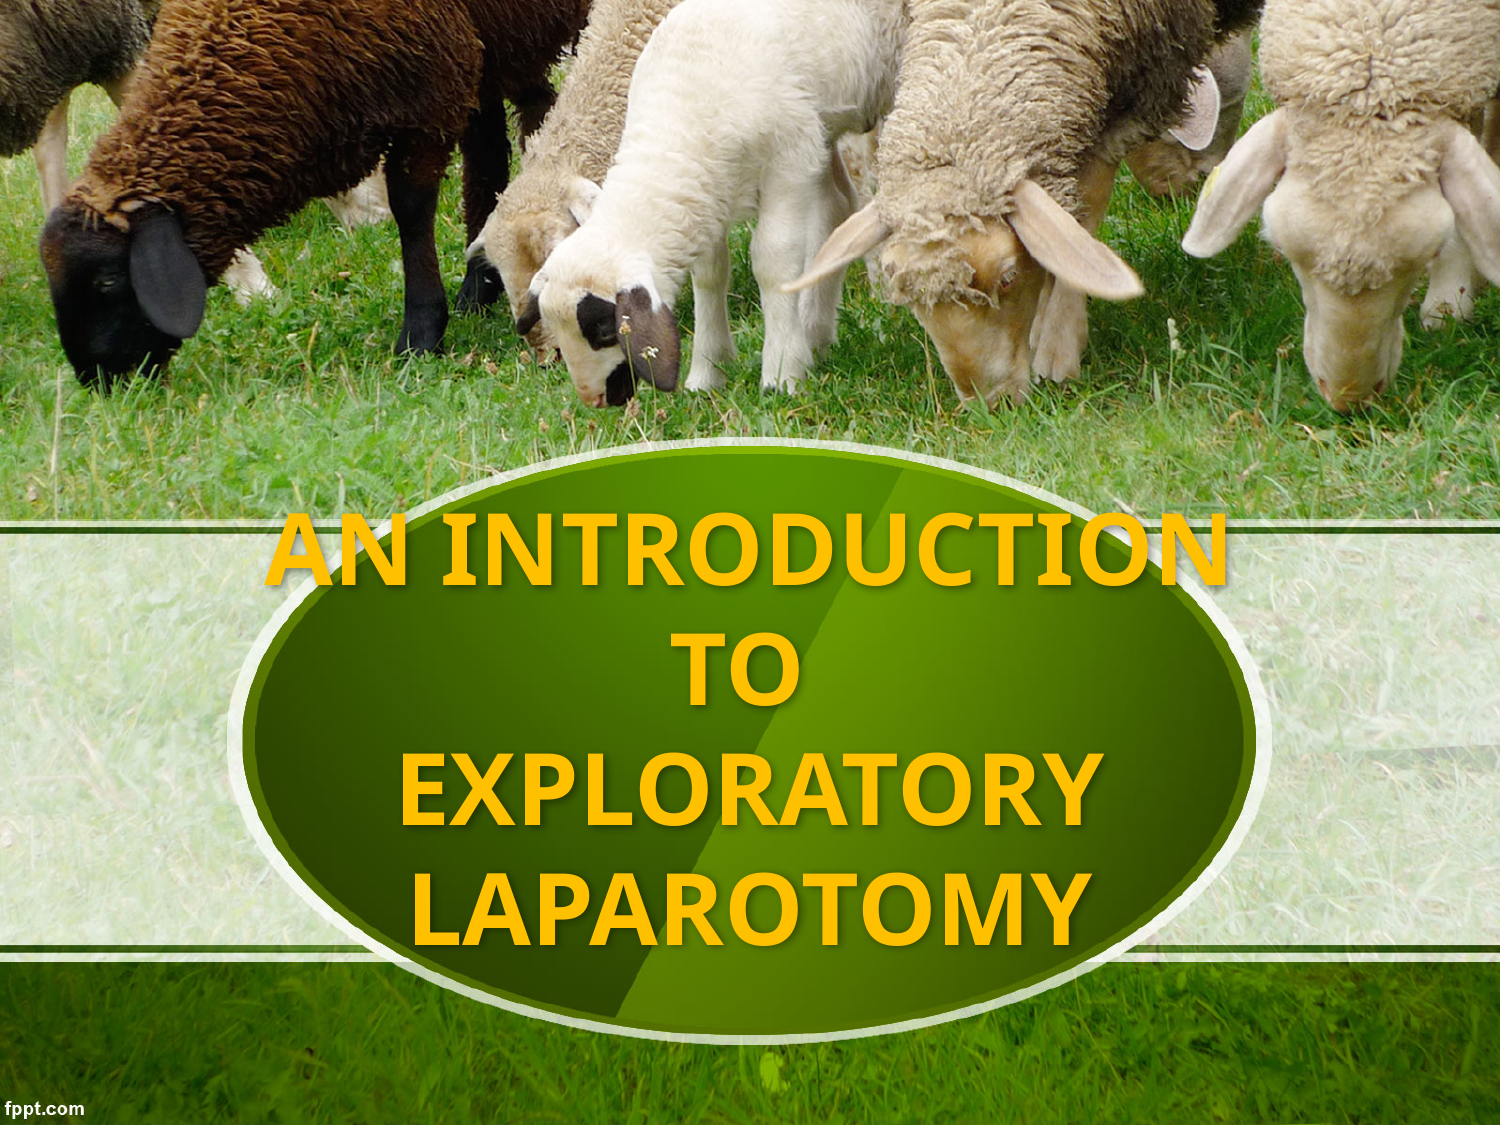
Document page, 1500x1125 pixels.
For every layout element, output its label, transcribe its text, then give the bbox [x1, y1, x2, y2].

title AN INTRODUCTION TO EXPLORATORY LAPAROTOMY [198, 462, 1302, 989]
picture [0, 0, 1500, 1125]
